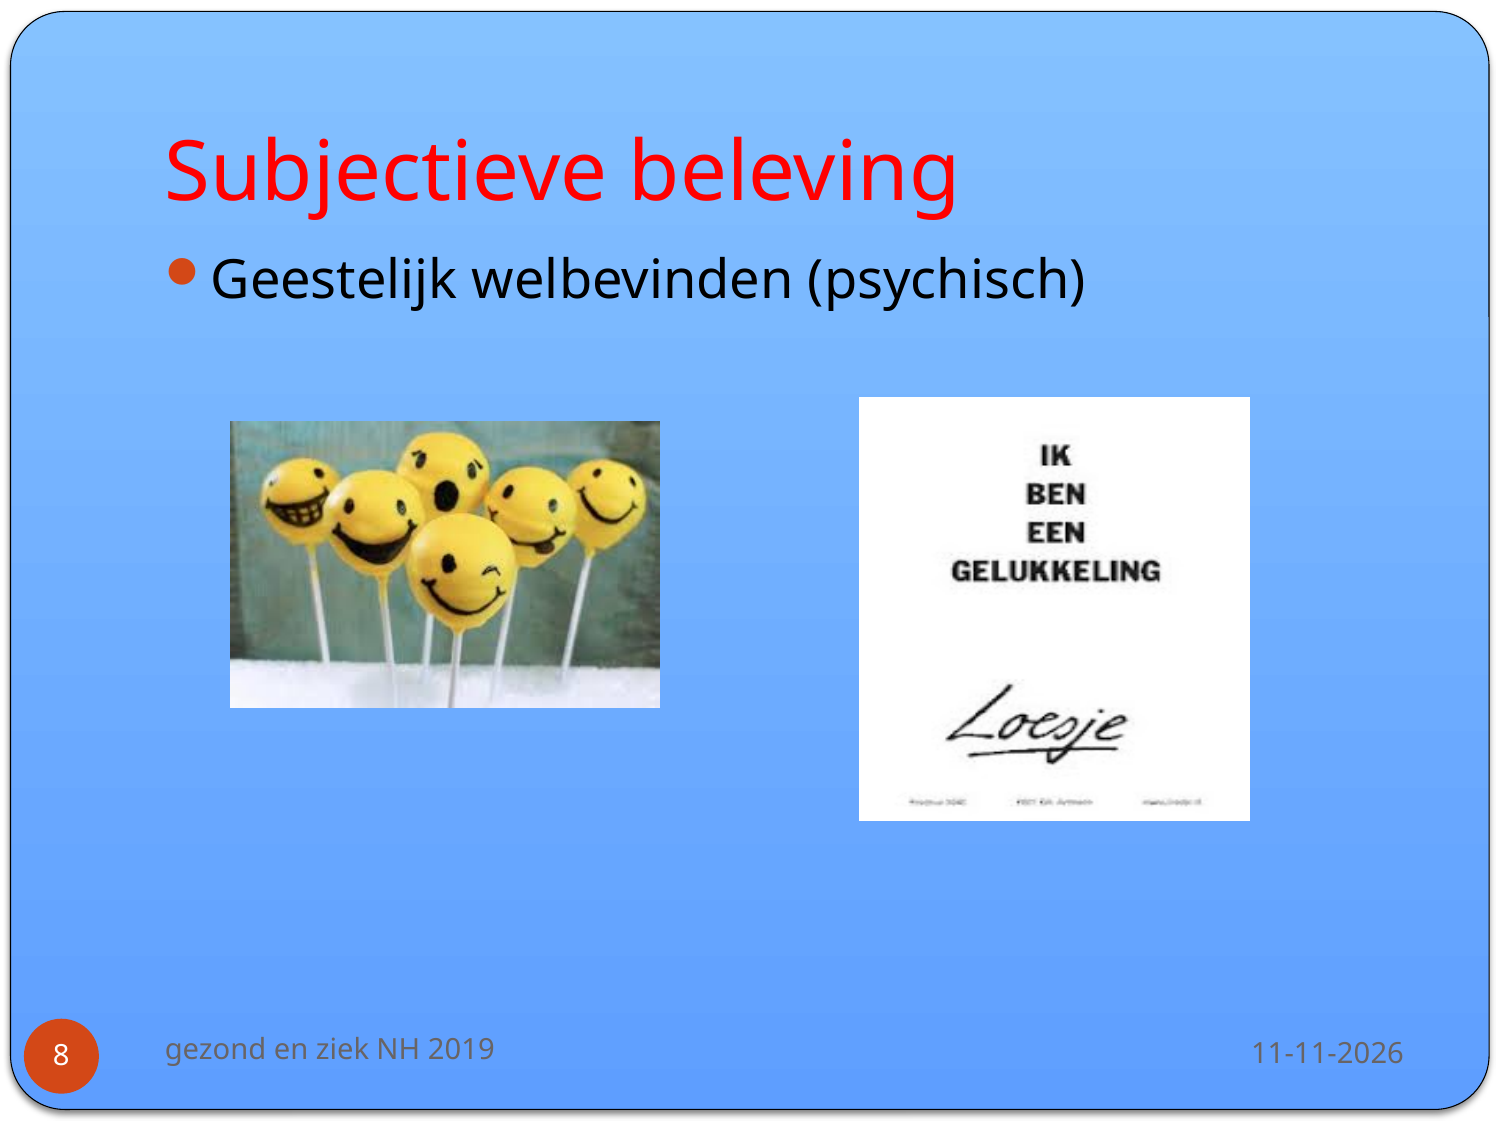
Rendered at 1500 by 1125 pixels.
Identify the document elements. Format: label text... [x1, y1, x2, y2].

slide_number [1012, 1015, 1419, 1094]
title Subjectieve beleving [150, 45, 1425, 233]
slide_number 8 [23, 1018, 99, 1094]
footer gezond en ziek NH 2019 [150, 1012, 800, 1088]
picture [859, 396, 1250, 822]
picture [229, 420, 661, 708]
list Geestelijk welbevinden (psychisch) [150, 237, 1425, 988]
